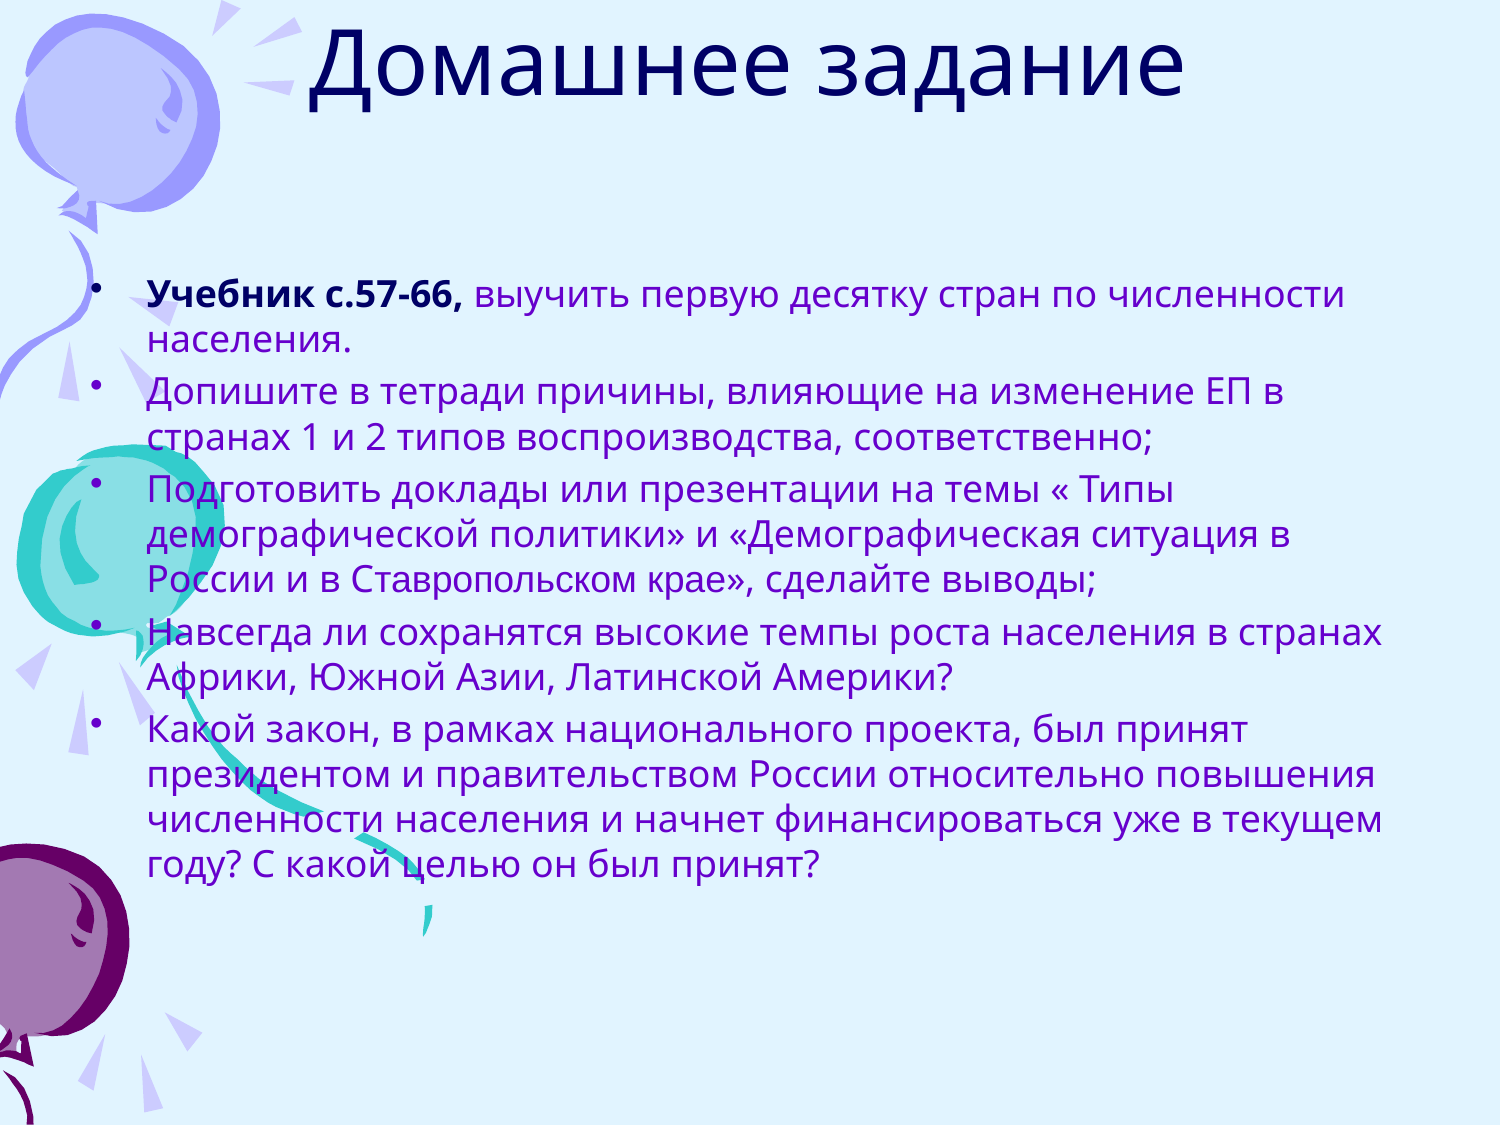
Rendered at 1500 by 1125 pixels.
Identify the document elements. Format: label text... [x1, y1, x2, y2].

list Учебник с.57-66, выучить первую десятку стран по численности населения. Допишите в тетради причины, влияющие на изменение ЕП в странах 1 и 2 типов воспроизводства, соответственно; Подготовить доклады или презентации на темы « Типы демографической политики» и «Демографическая ситуация в России и в Ставропольском крае», сделайте выводы; Навсегда ли сохранятся высокие темпы роста населения в странах Африки, Южной Азии, Латинской Америки? Какой закон, в рамках национального проекта, был принят президентом и правительством России относительно повышения численности населения и начнет финансироваться уже в текущем году? С какой целью он был принят? [74, 262, 1426, 994]
title Домашнее задание [72, 16, 1426, 233]
